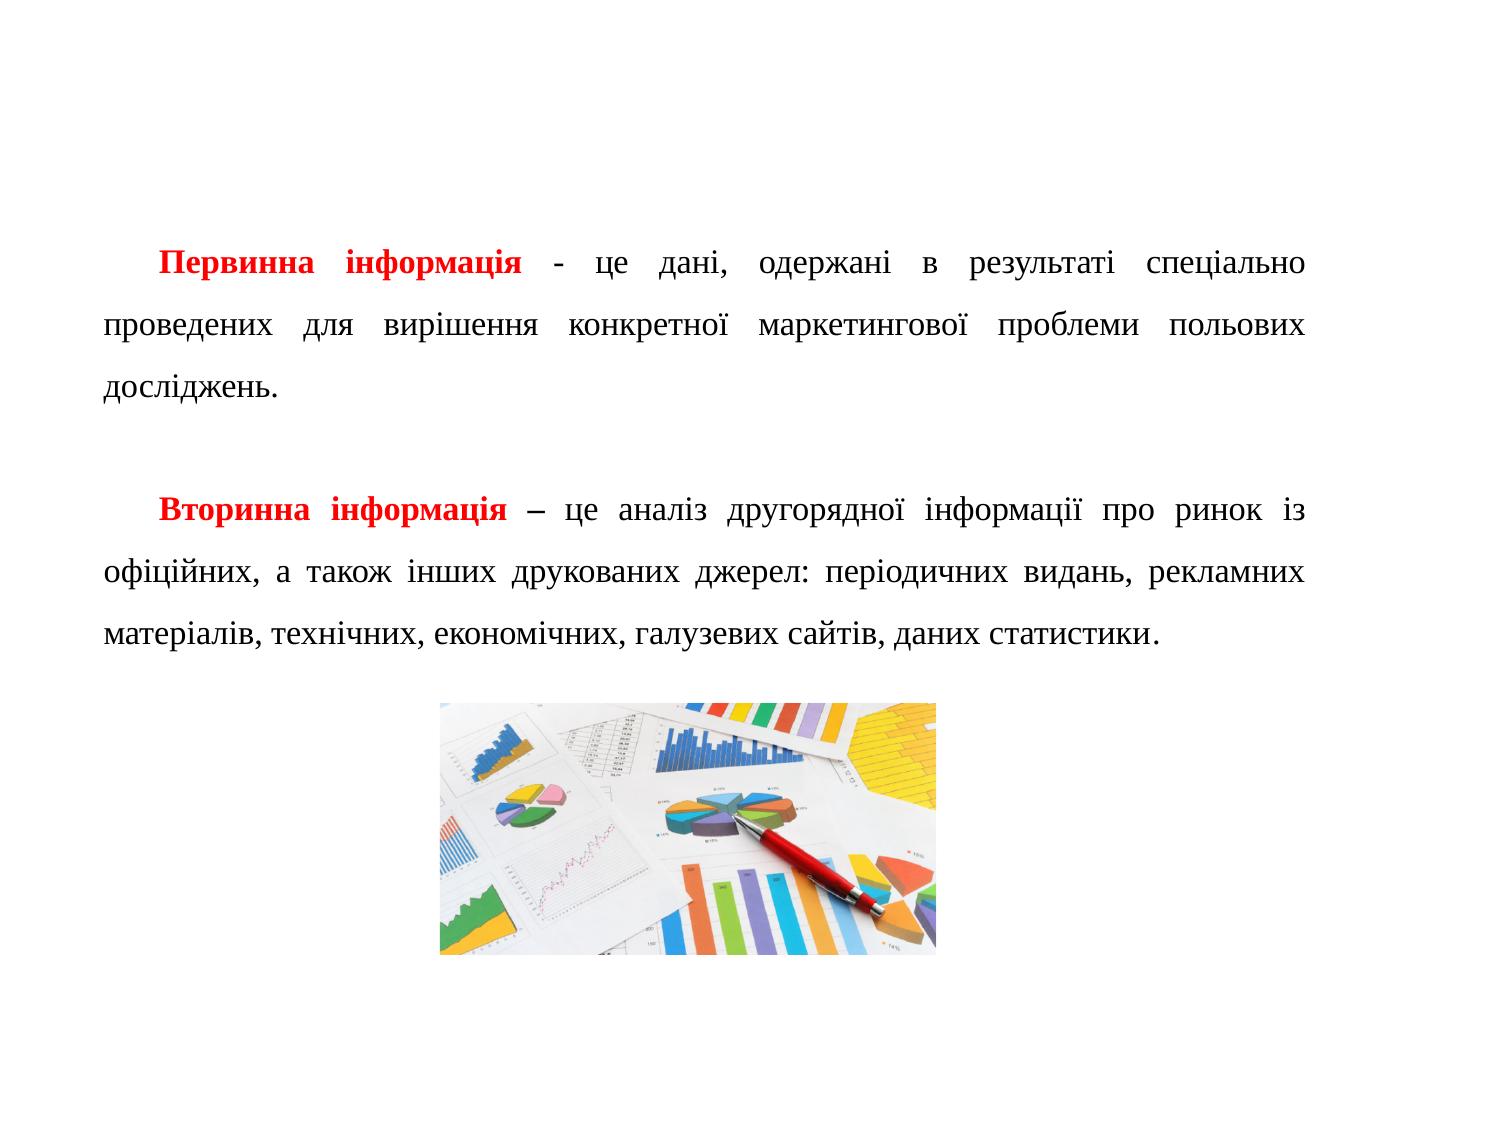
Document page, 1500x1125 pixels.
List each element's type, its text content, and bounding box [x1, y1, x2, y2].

picture [438, 701, 937, 956]
text_box Первинна інформація - це дані, одержані в результаті спеціально проведених для вирішення конкретної маркетингової проблеми польових досліджень. Вторинна інформація – це аналіз другорядної інформації про ринок із офіційних, а також інших друкованих джерел: періодичних видань, рекламних матеріалів, технічних, економічних, галузевих сайтів, даних статистики. [92, 213, 1318, 719]
